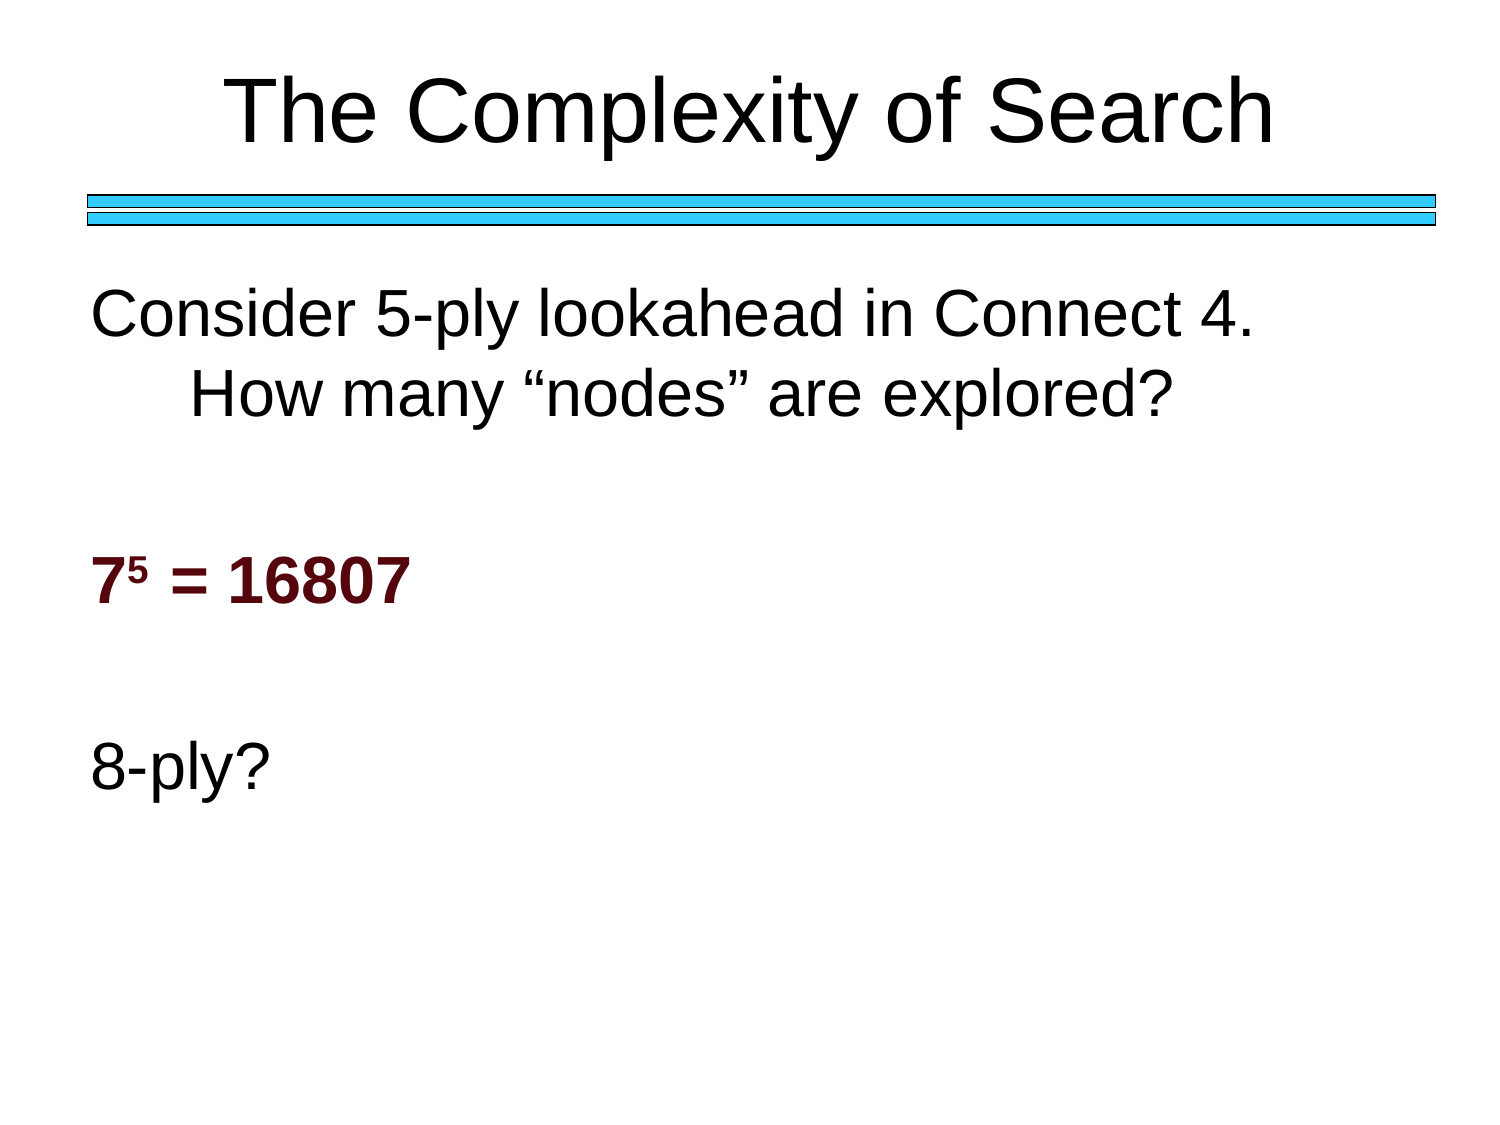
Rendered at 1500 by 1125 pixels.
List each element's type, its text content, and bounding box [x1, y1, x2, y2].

list Consider 5-ply lookahead in Connect 4. How many “nodes” are explored? 75 = 16807 8-ply? [75, 262, 1425, 1005]
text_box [87, 195, 1436, 226]
title The Complexity of Search [112, 12, 1388, 193]
